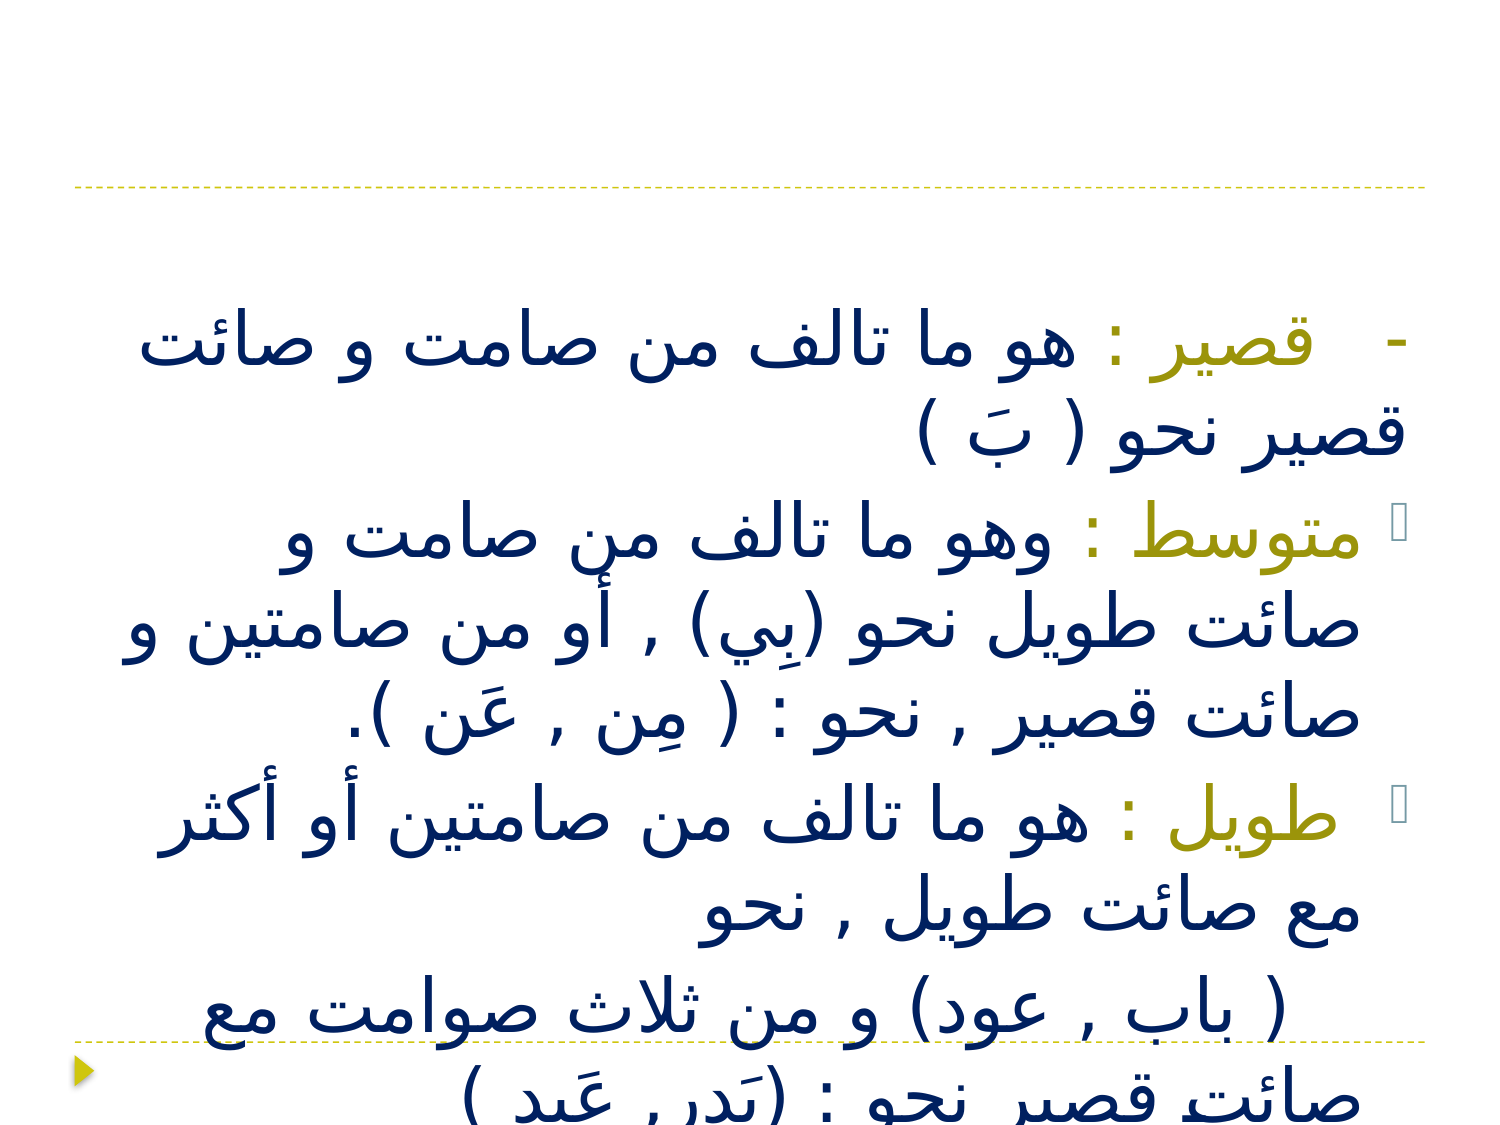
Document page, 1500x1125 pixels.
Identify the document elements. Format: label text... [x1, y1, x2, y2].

list - قصير : هو ما تالف من صامت و صائت قصير نحو ( بَ ) متوسط : وهو ما تالف من صامت و صائت طويل نحو (بِي) , أو من صامتين و صائت قصير , نحو : ( مِن , عَن ). طويل : هو ما تالف من صامتين أو أكثر مع صائت طويل , نحو ( باب , عود) و من ثلاث صوامت مع صائت قصير نحو : (بَدر, عَبد ) [75, 200, 1425, 1010]
